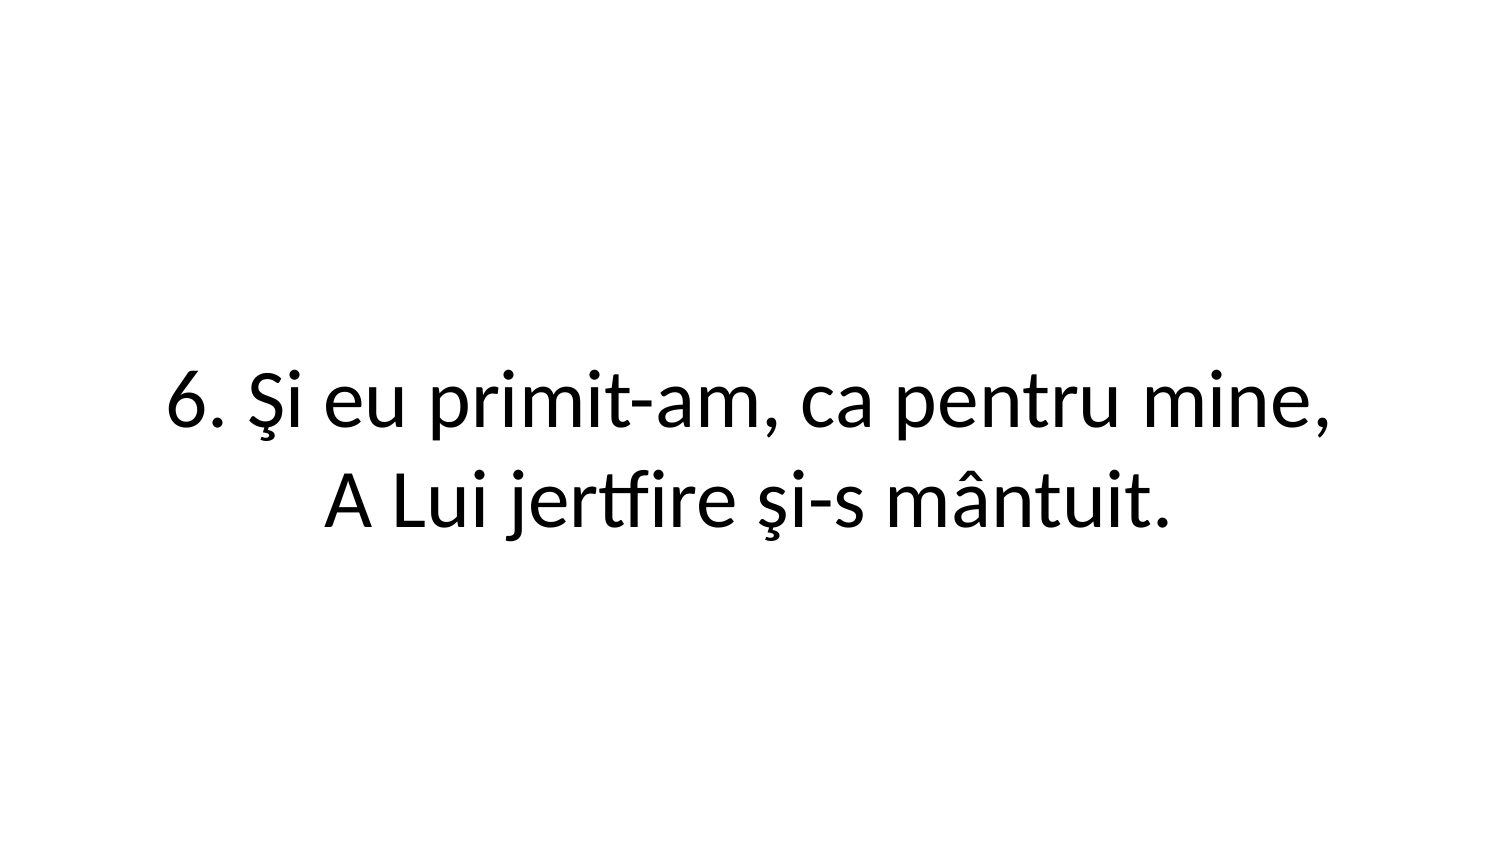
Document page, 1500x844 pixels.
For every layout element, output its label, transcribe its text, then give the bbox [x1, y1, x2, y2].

text_box 6. Şi eu primit-am, ca pentru mine, A Lui jertfire şi-s mântuit. [150, 292, 1350, 552]
